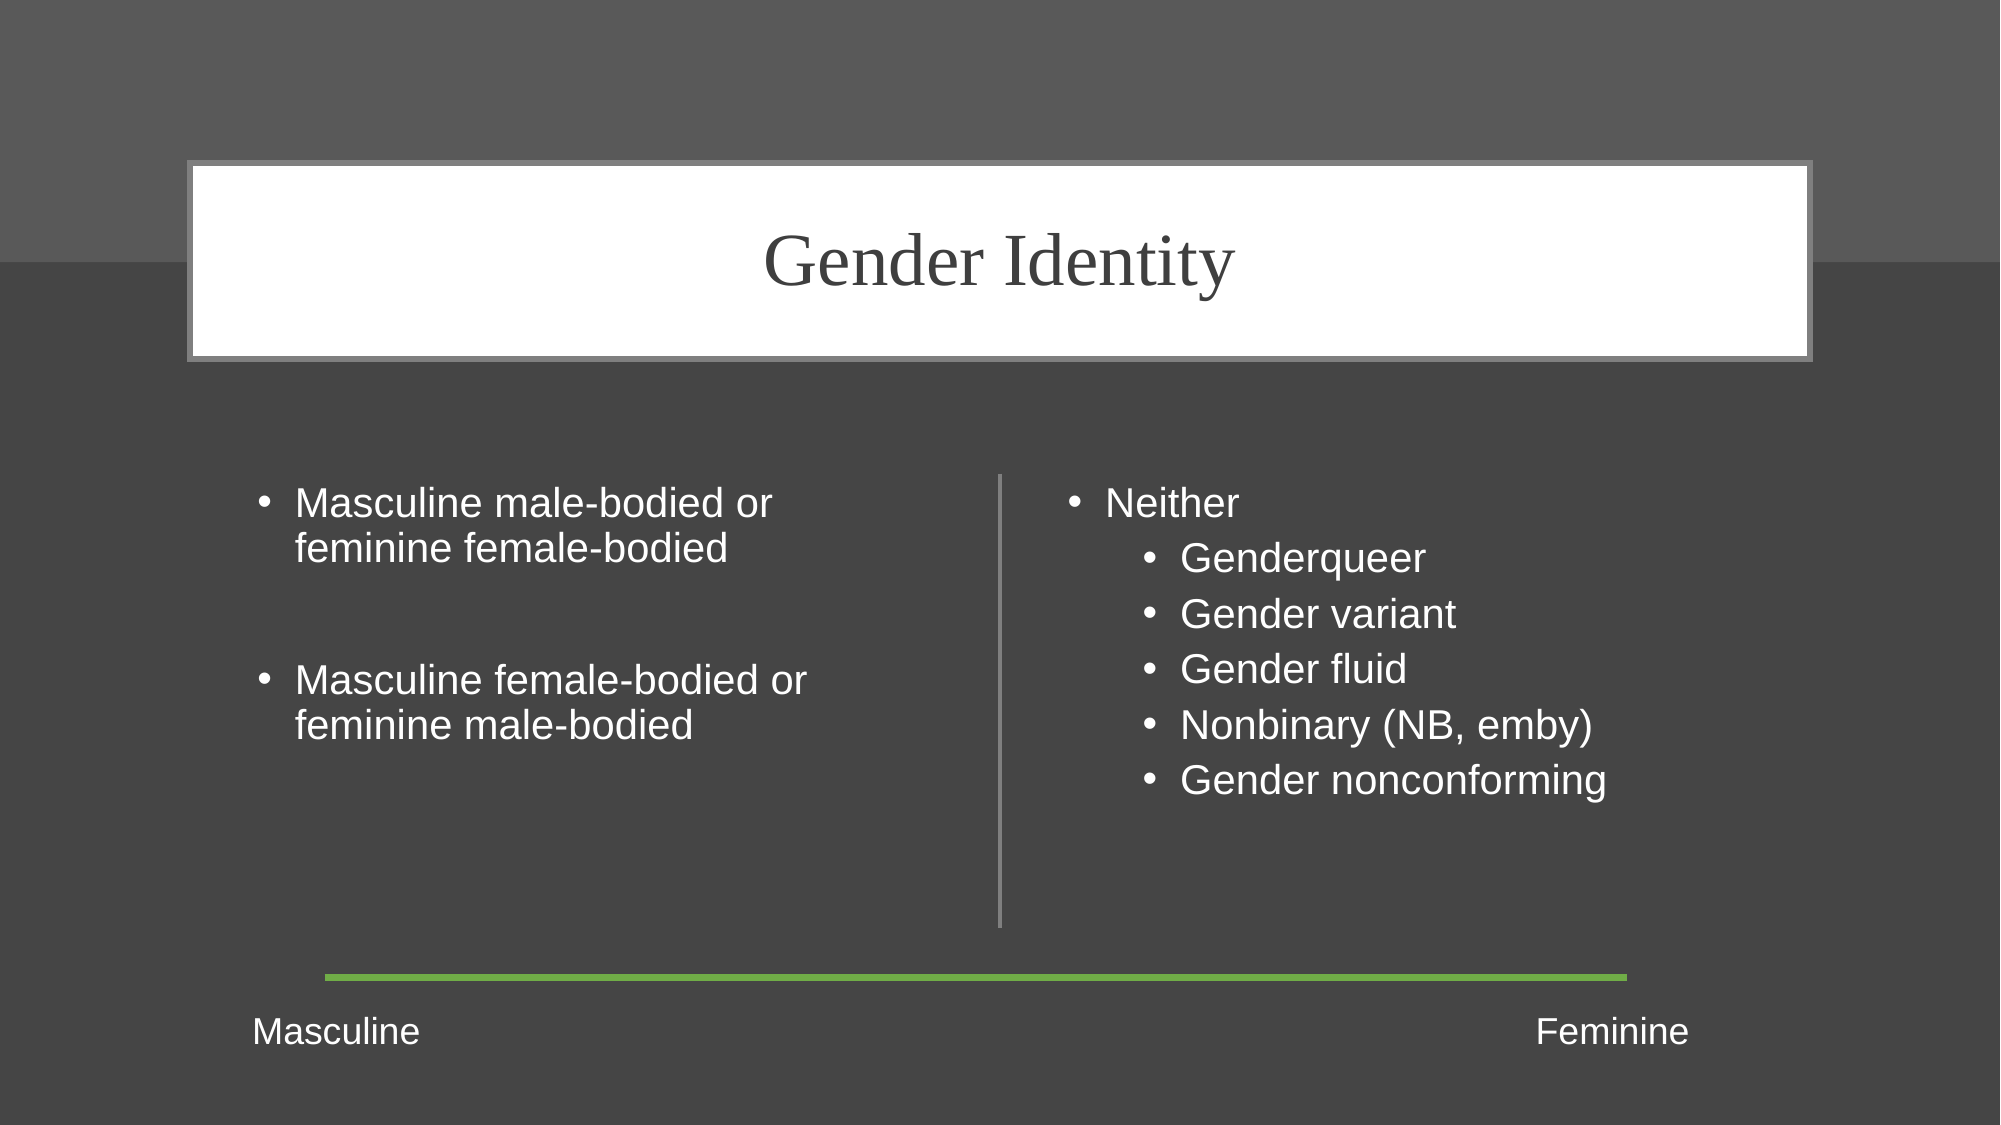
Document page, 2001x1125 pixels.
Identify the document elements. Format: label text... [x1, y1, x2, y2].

text_box [0, 0, 2000, 263]
text_box Masculine [237, 999, 436, 1060]
text_box Feminine [1520, 999, 1705, 1060]
title Gender Identity [190, 163, 1810, 360]
list Masculine male-bodied or feminine female-bodied Masculine female-bodied or feminine male-bodied [242, 473, 948, 960]
list Neither Genderqueer Gender variant Gender fluid Nonbinary (NB, emby) Gender nonconforming [1052, 473, 1757, 960]
